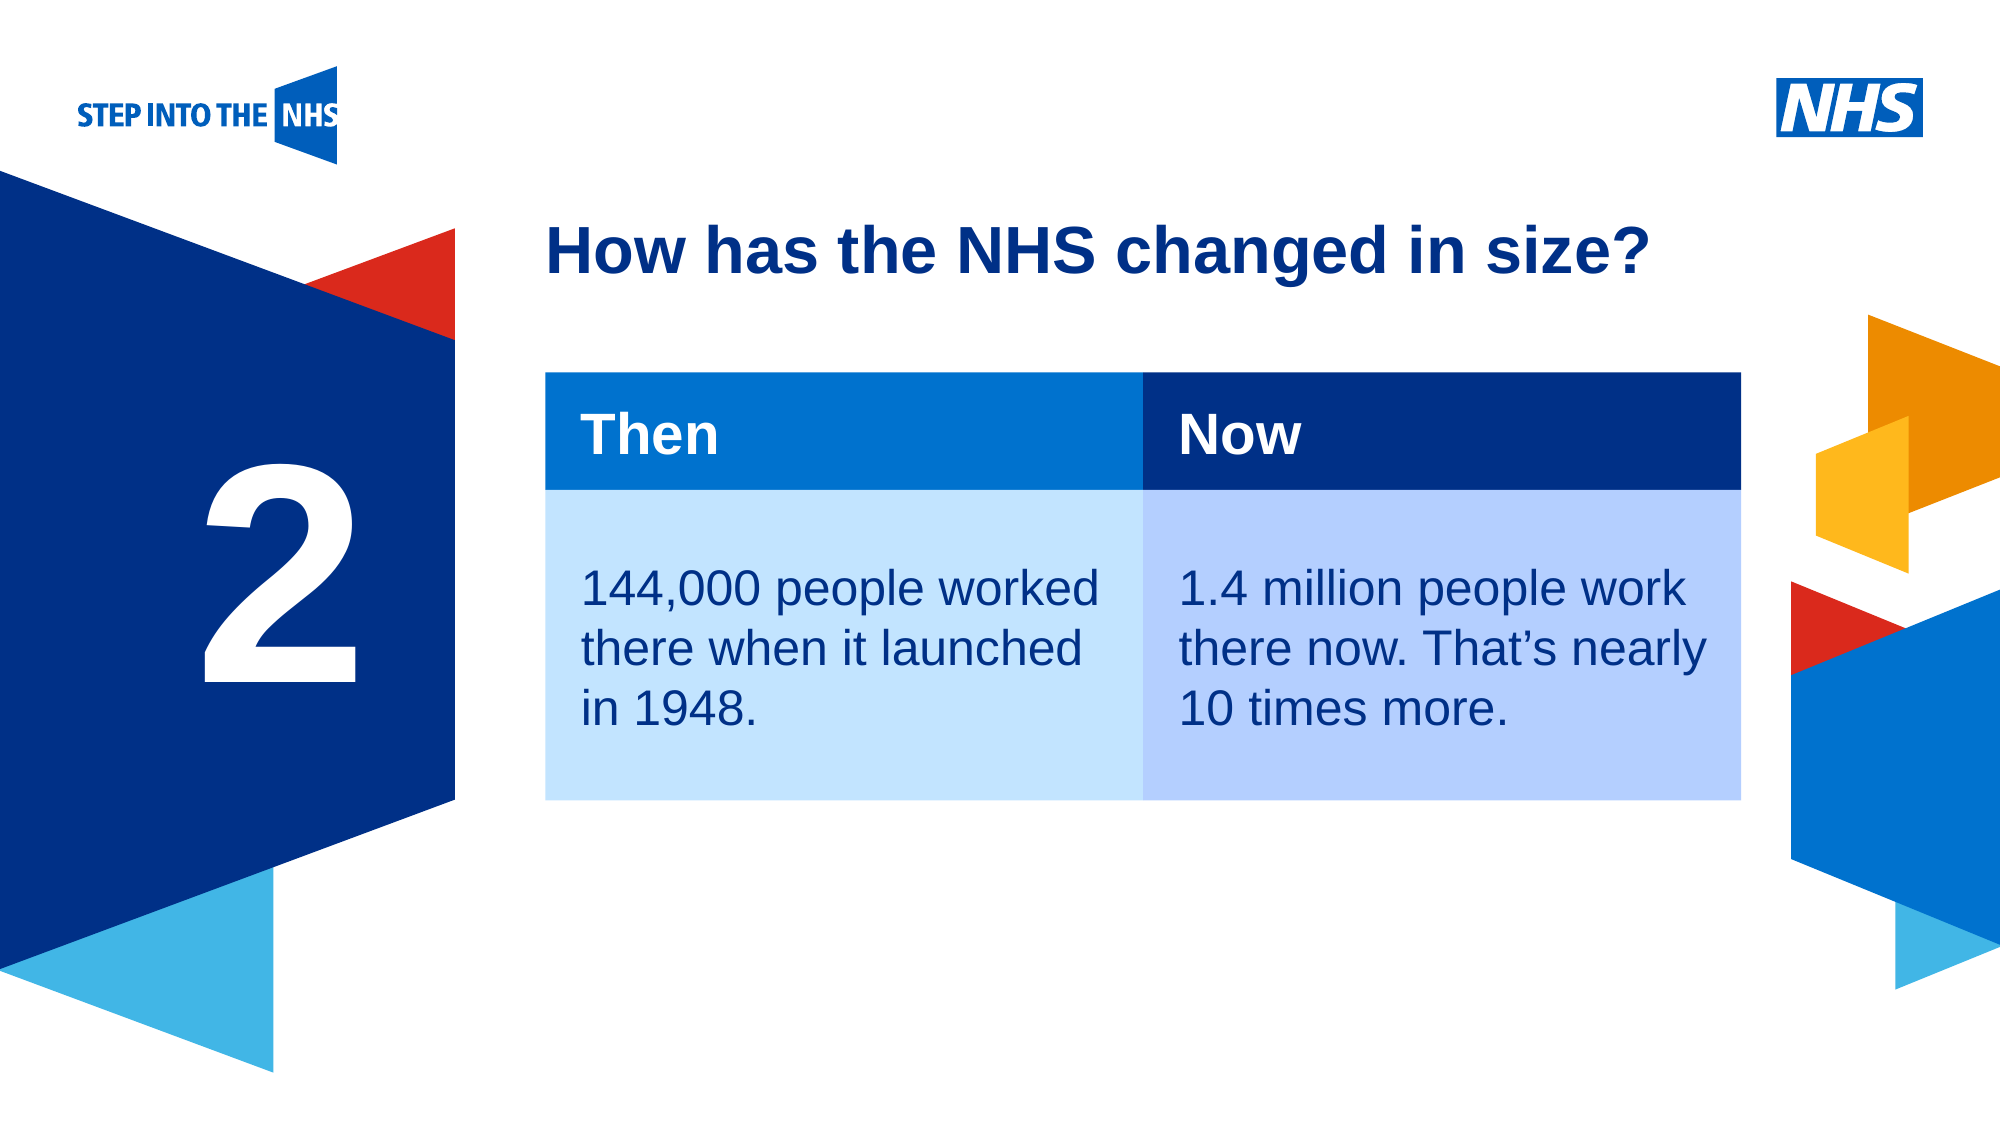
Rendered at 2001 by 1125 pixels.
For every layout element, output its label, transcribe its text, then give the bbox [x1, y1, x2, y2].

title How has the NHS changed in size? [545, 216, 1767, 307]
text_box Now [1142, 371, 1742, 489]
text_box 144,000 people worked there when it launched in 1948. [544, 489, 1142, 801]
text_box 1.4 million people work there now. That’s nearly 10 times more. [1142, 489, 1742, 801]
text_box 2 [194, 412, 401, 713]
text_box Then [544, 371, 1142, 489]
